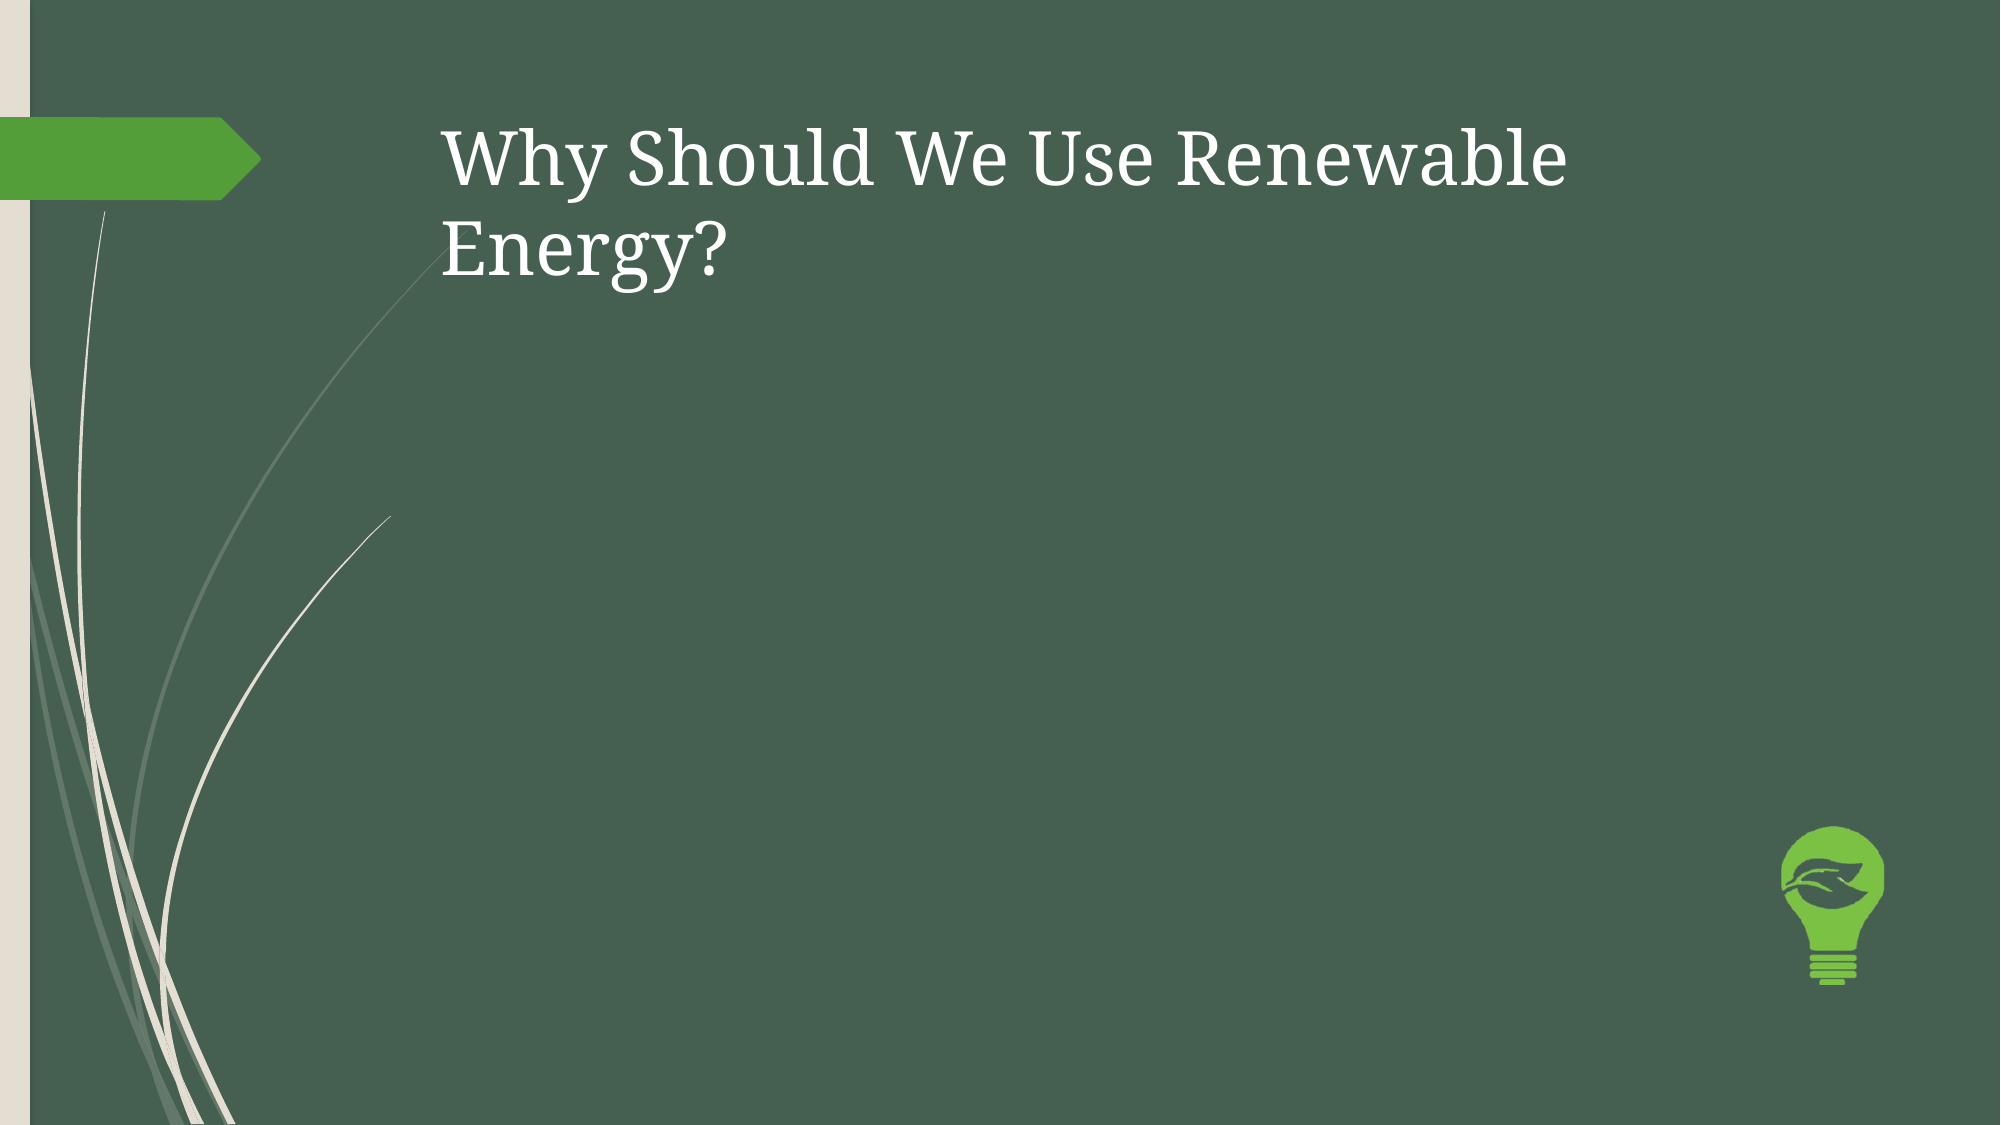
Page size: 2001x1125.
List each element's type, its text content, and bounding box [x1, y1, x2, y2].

title Why Should We Use Renewable Energy? [425, 102, 1888, 313]
picture [1777, 822, 1888, 988]
